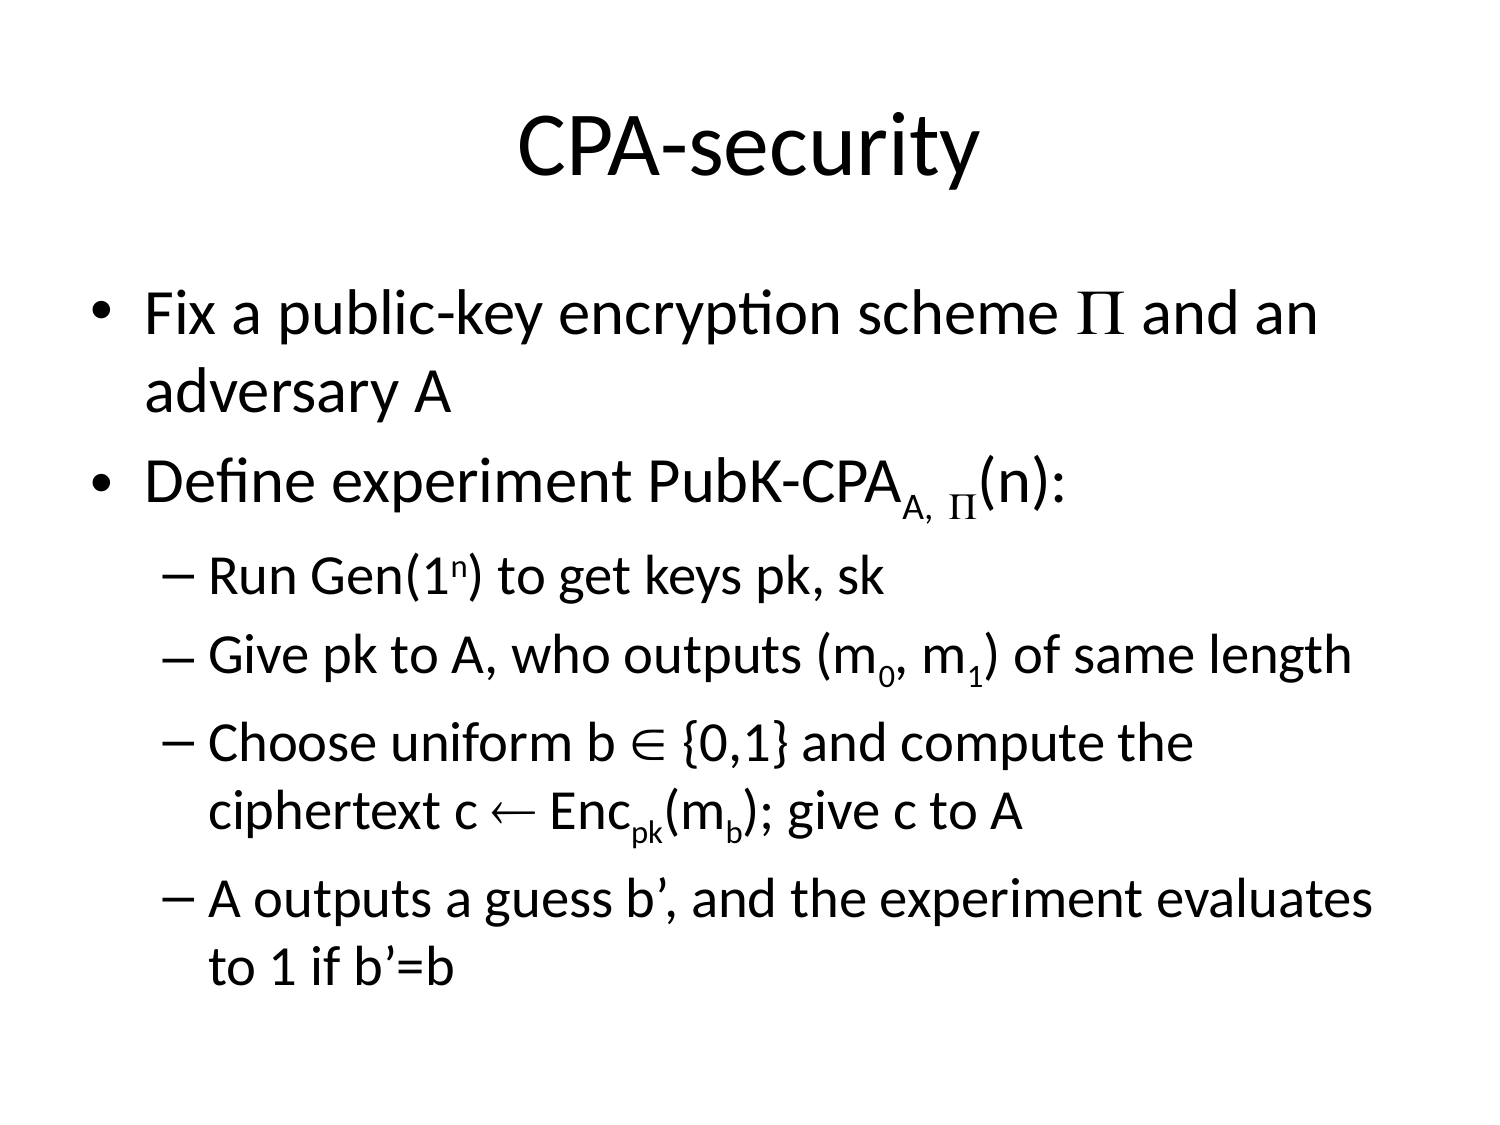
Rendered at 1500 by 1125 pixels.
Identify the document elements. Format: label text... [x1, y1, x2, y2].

list Fix a public-key encryption scheme  and an adversary A Define experiment PubK-CPAA, (n): Run Gen(1n) to get keys pk, sk Give pk to A, who outputs (m0, m1) of same length Choose uniform b  {0,1} and compute the ciphertext c  Encpk(mb); give c to A A outputs a guess b’, and the experiment evaluates to 1 if b’=b [75, 262, 1425, 1005]
title CPA-security [75, 45, 1425, 233]
